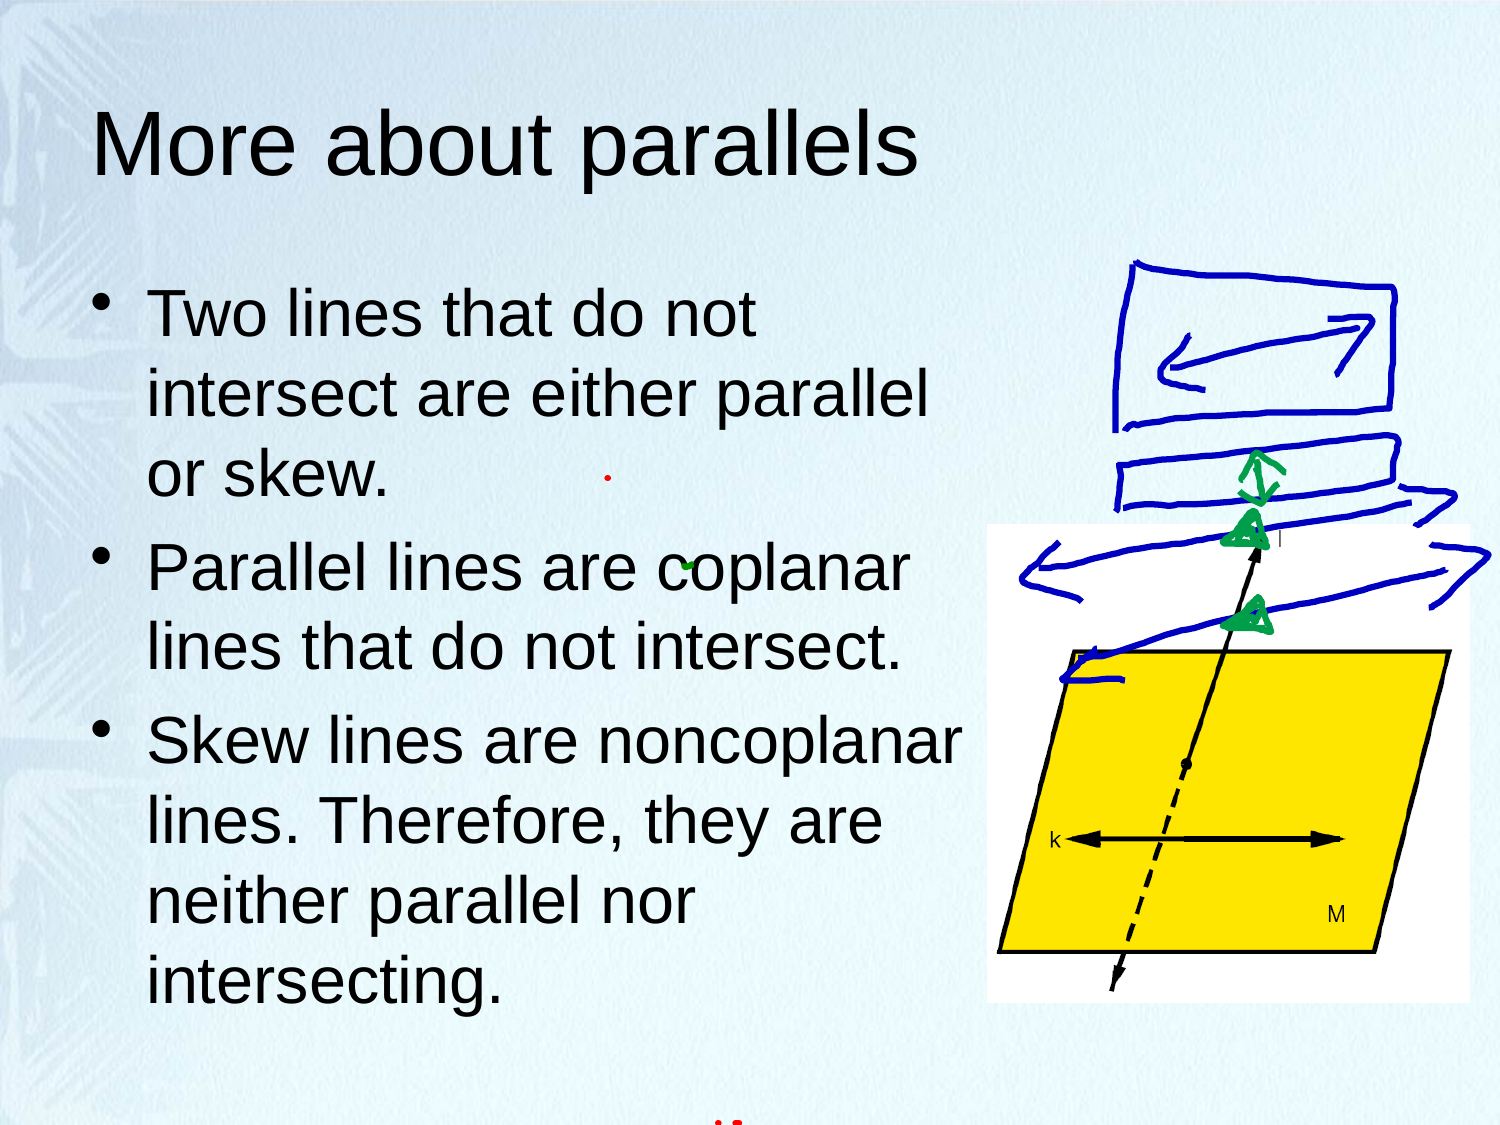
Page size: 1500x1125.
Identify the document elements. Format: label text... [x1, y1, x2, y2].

text_box [683, 563, 694, 568]
text_box [1327, 316, 1374, 376]
text_box [1117, 434, 1400, 509]
text_box [1198, 332, 1329, 363]
text_box [1295, 502, 1406, 523]
text_box [1114, 264, 1134, 434]
text_box [1474, 548, 1490, 571]
text_box [1124, 260, 1396, 432]
text_box [1398, 484, 1456, 523]
title More about parallels [74, 44, 1426, 233]
text_box [1238, 483, 1280, 505]
text_box [1159, 334, 1206, 391]
text_box [1114, 477, 1120, 513]
picture [0, 0, 1500, 1125]
text_box [1240, 451, 1287, 481]
list Two lines that do not intersect are either parallel or skew. Parallel lines are coplanar lines that do not intersect. Skew lines are noncoplanar lines. Therefore, they are neither parallel nor intersecting. [74, 262, 1013, 1006]
text_box [1240, 510, 1261, 523]
text_box [1258, 477, 1262, 487]
